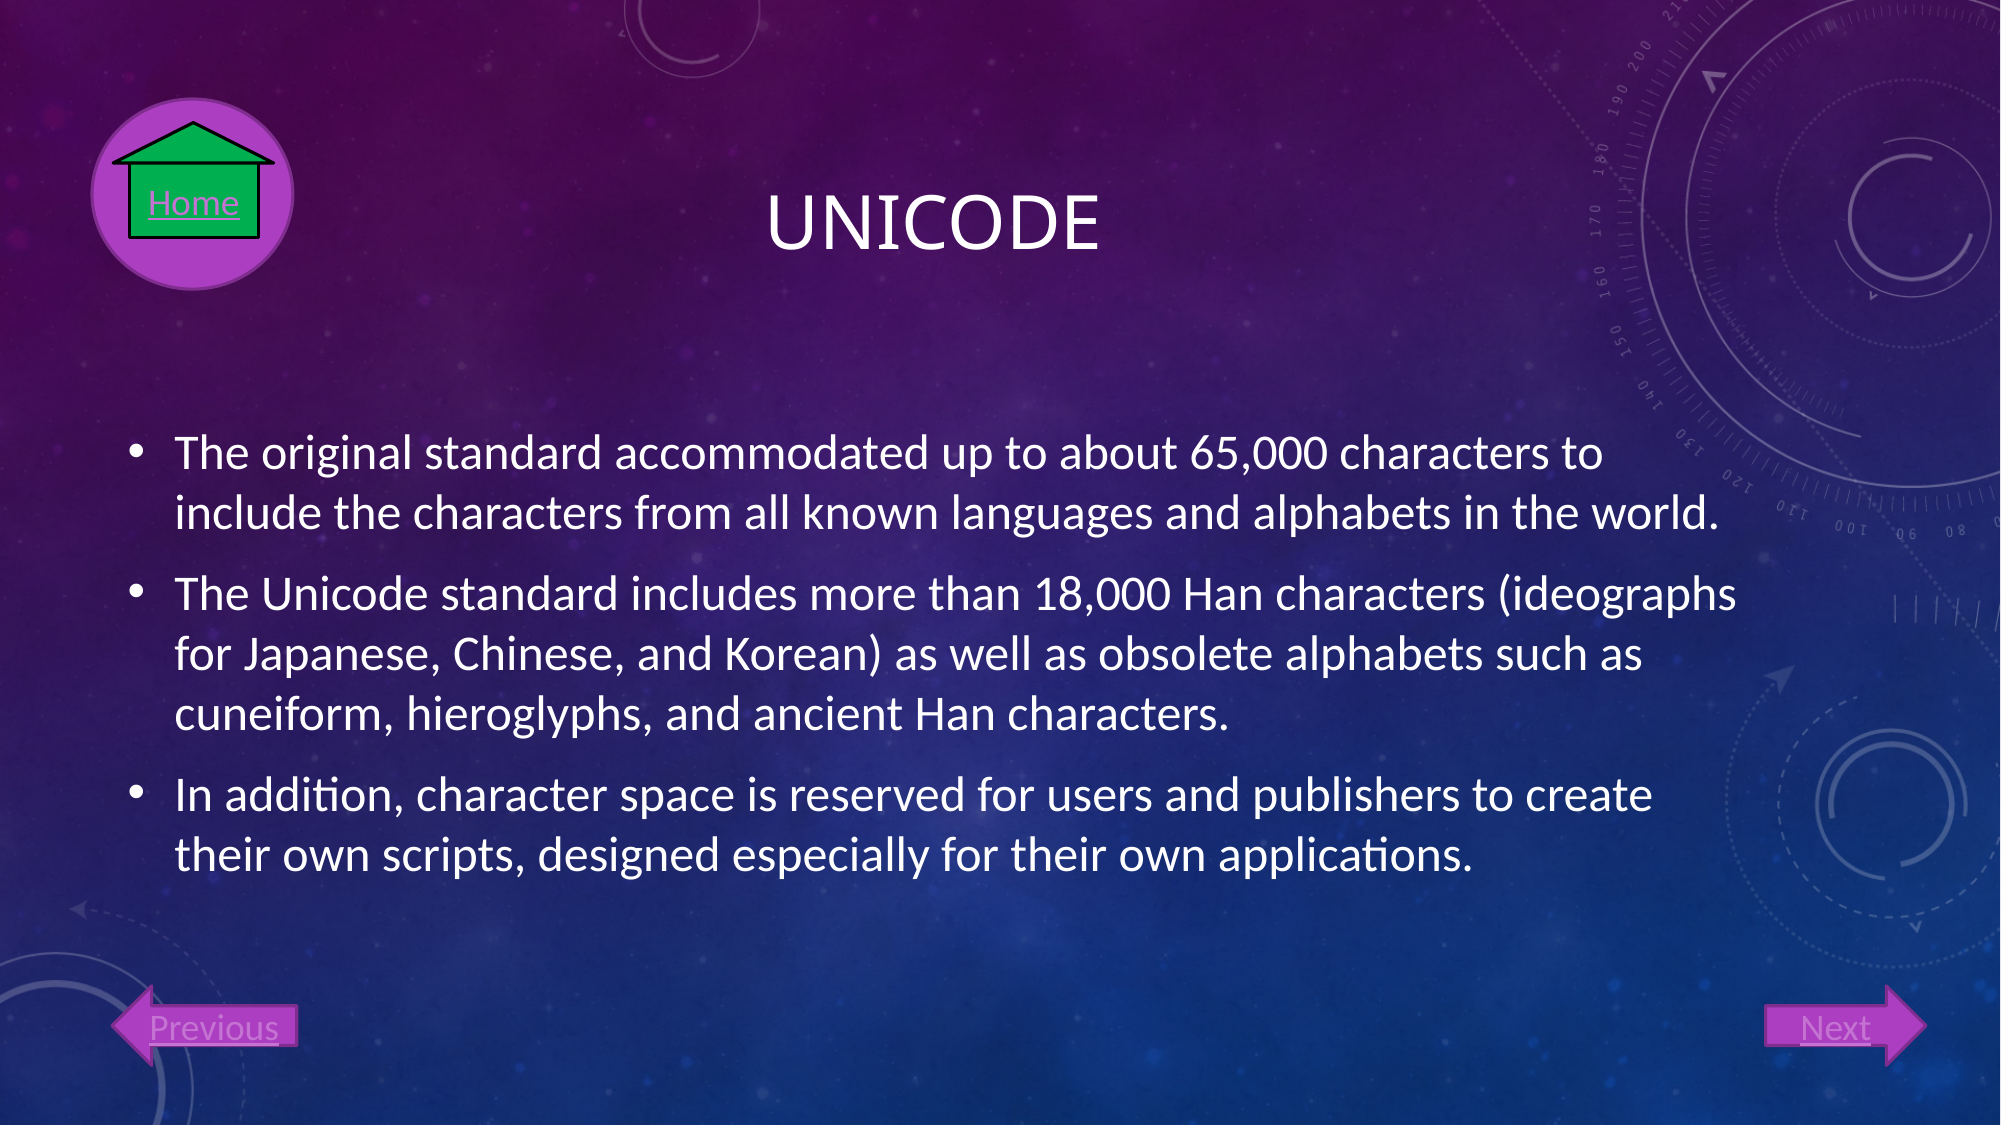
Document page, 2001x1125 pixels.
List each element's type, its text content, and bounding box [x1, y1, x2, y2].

list The original standard accommodated up to about 65,000 characters to include the characters from all known languages and alphabets in the world. The Unicode standard includes more than 18,000 Han characters (ideographs for Japanese, Chinese, and Korean) as well as obsolete alphabets such as cuneiform, hieroglyphs, and ancient Han characters. In addition, character space is reserved for users and publishers to create their own scripts, designed especially for their own applications. [112, 351, 1775, 950]
title Unicode [112, 99, 1775, 339]
picture [0, 0, 2001, 1125]
text_box Next [1764, 984, 1928, 1067]
text_box Previous [110, 984, 299, 1067]
text_box Home [128, 165, 260, 239]
text_box [90, 97, 295, 291]
text_box [111, 121, 276, 165]
